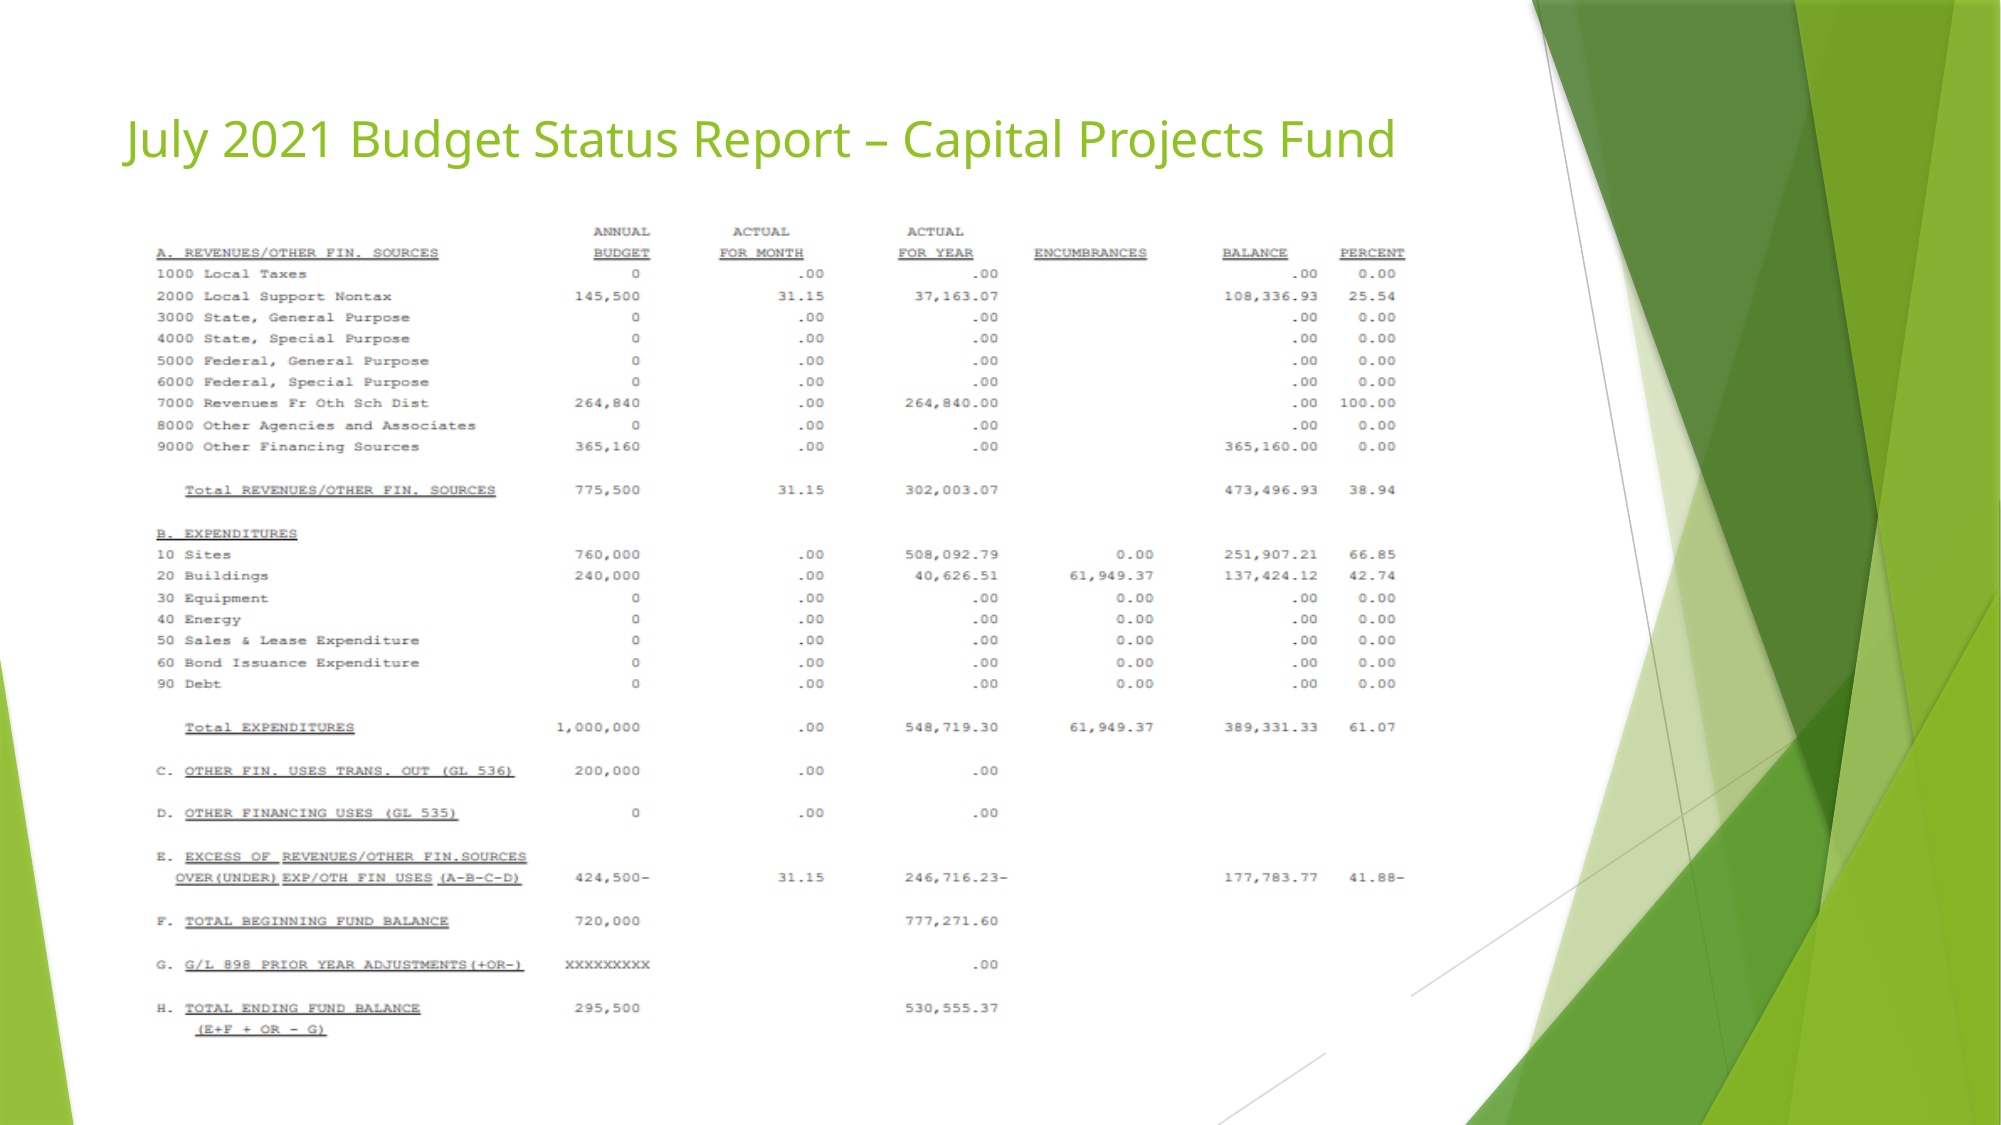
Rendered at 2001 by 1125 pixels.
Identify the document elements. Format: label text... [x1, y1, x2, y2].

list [145, 225, 1412, 1053]
title July 2021 Budget Status Report – Capital Projects Fund [111, 99, 1522, 186]
